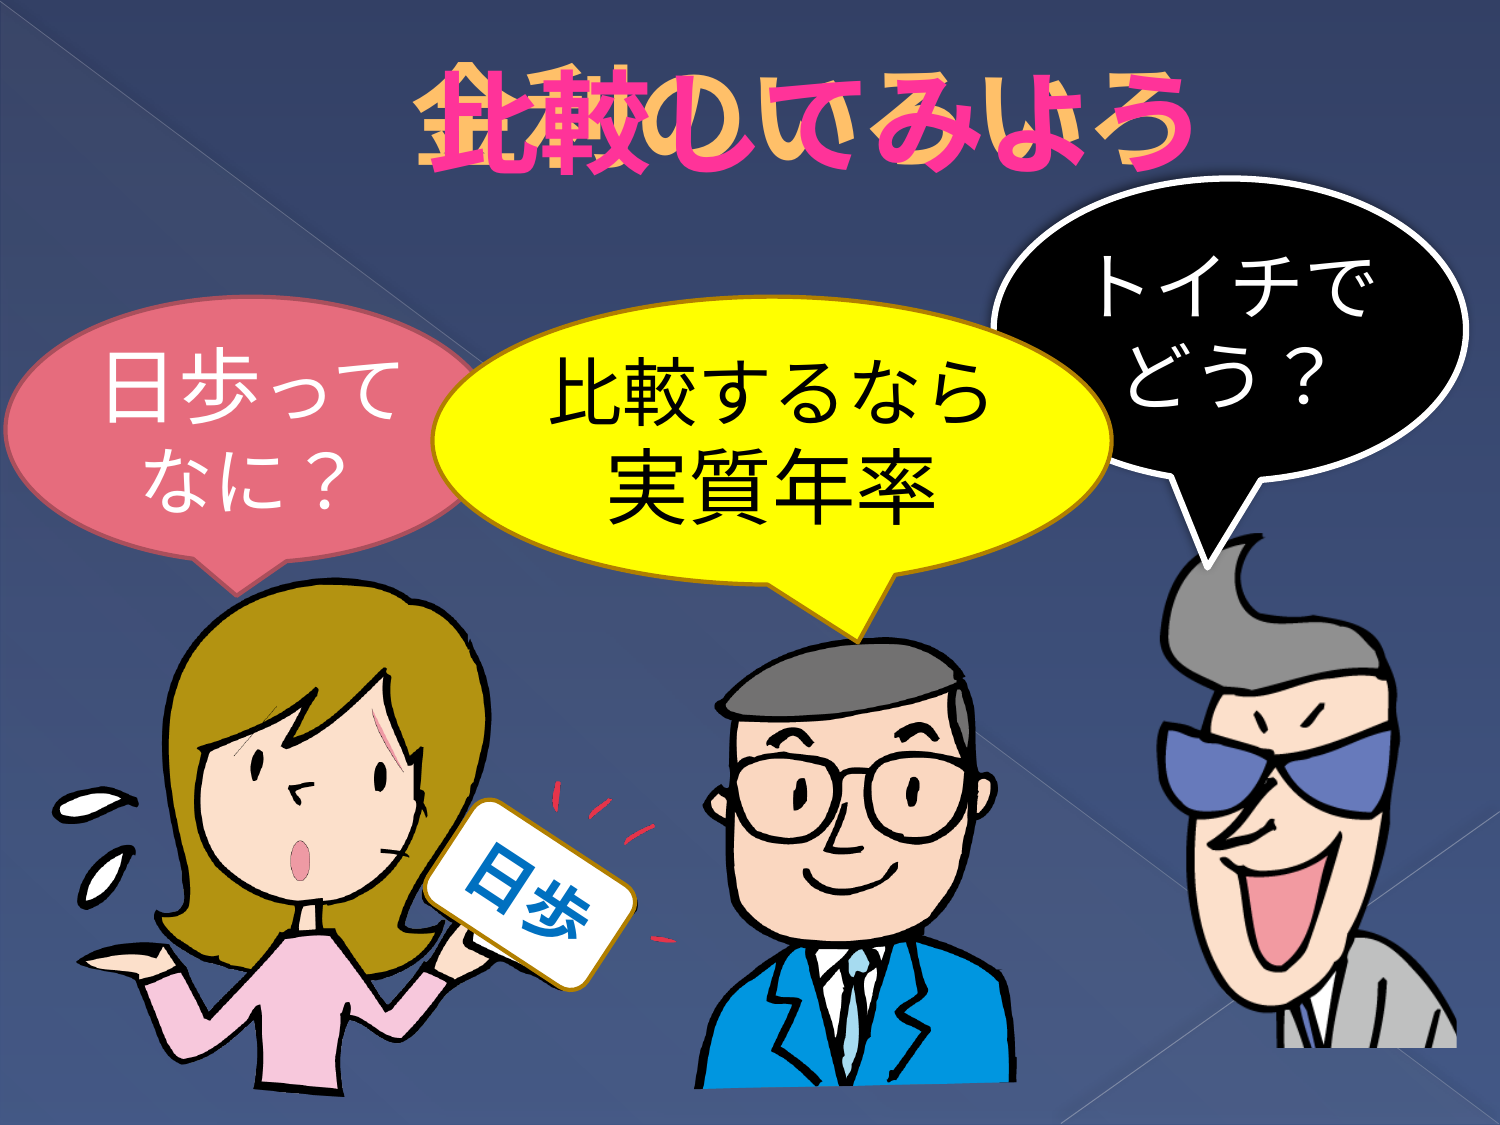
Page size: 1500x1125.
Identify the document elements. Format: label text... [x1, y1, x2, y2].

text_box 比較するなら実質年率 [430, 294, 1114, 624]
text_box トイチで どう？ [990, 176, 1470, 520]
text_box 日歩ってなに？ [3, 294, 473, 564]
picture [1089, 532, 1457, 1048]
picture [690, 637, 1020, 1125]
text_box 金利のいろいろ [284, 38, 1245, 217]
picture [51, 576, 677, 1098]
text_box 比較してみよう [299, 45, 1260, 225]
